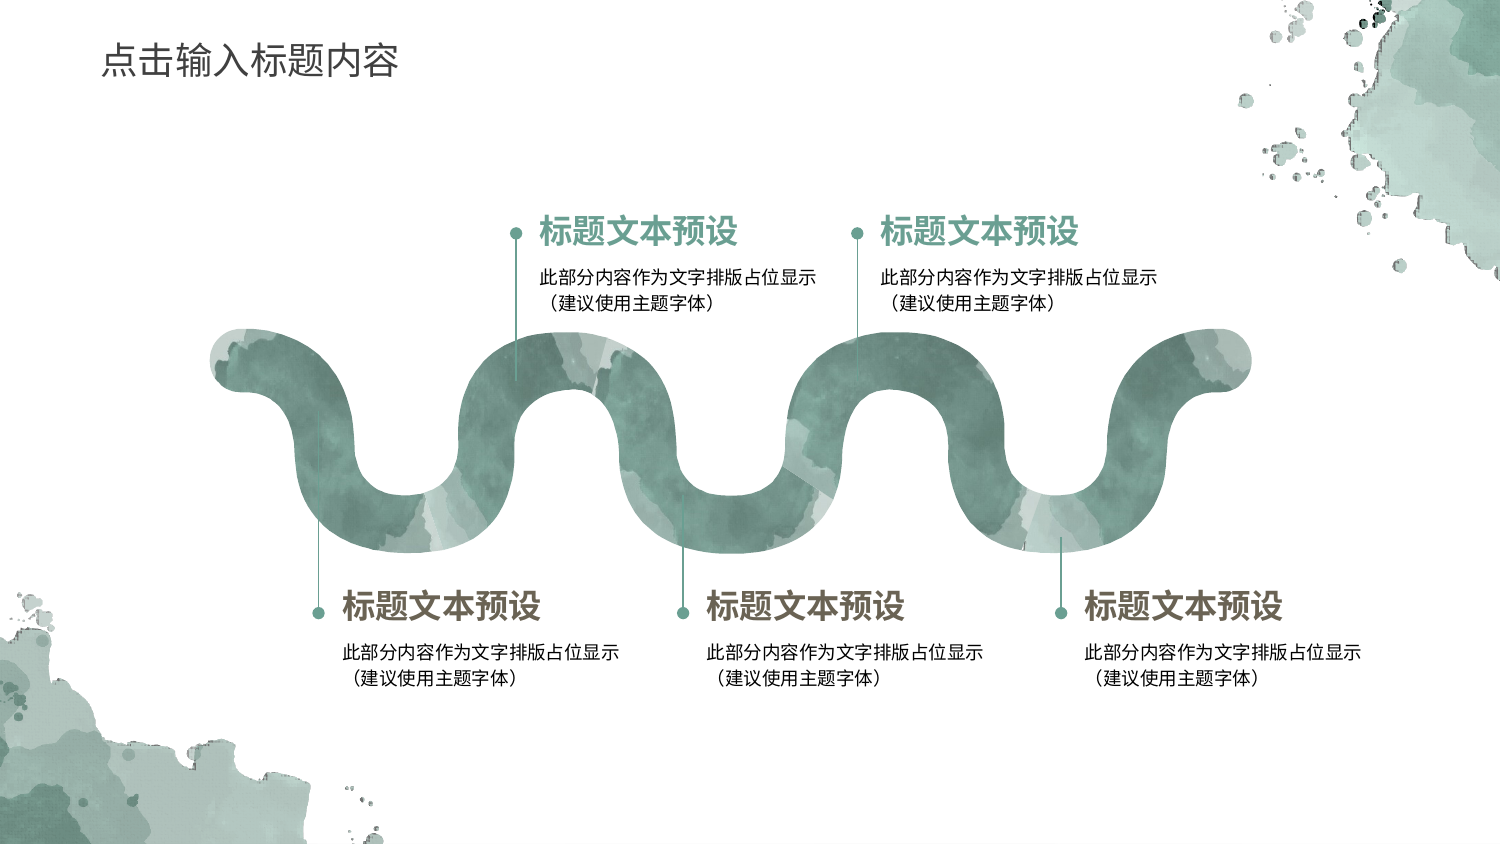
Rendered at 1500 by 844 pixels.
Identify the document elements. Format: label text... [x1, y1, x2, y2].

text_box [856, 201, 1167, 326]
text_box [318, 576, 629, 702]
text_box 点击输入标题内容 [100, 28, 450, 91]
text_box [209, 328, 1252, 554]
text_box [682, 576, 993, 702]
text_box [1060, 576, 1371, 702]
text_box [515, 201, 826, 326]
